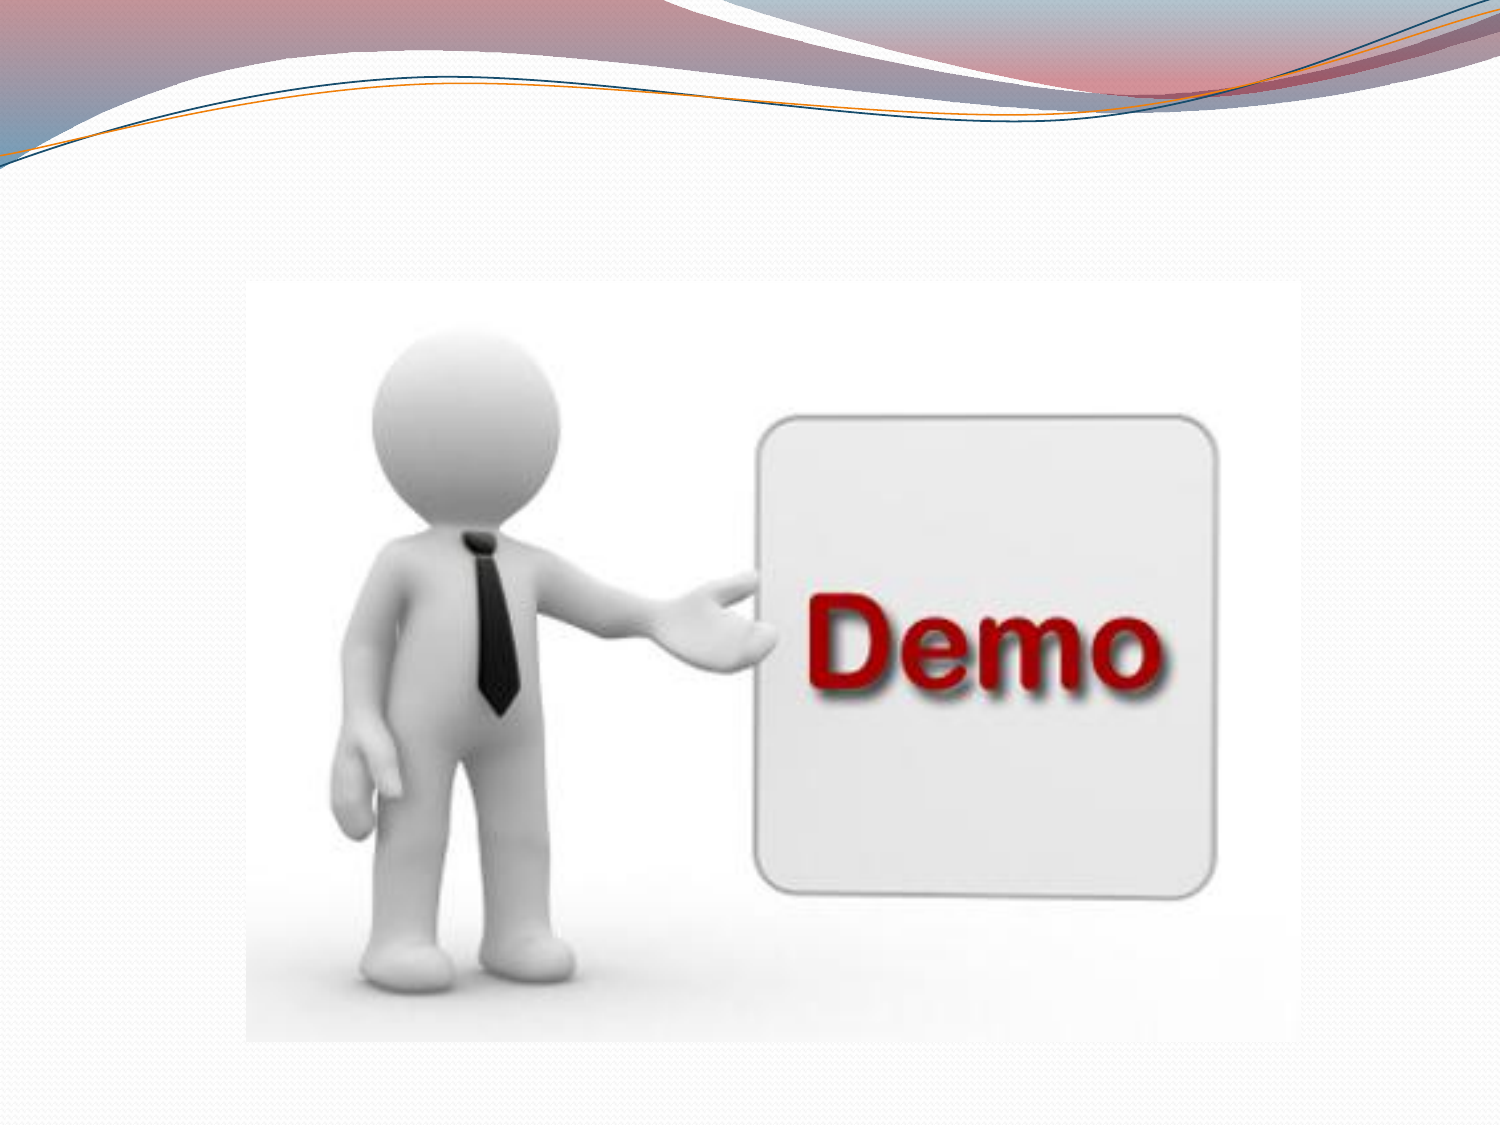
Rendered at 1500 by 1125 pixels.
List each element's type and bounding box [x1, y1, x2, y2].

picture [245, 280, 1301, 1042]
